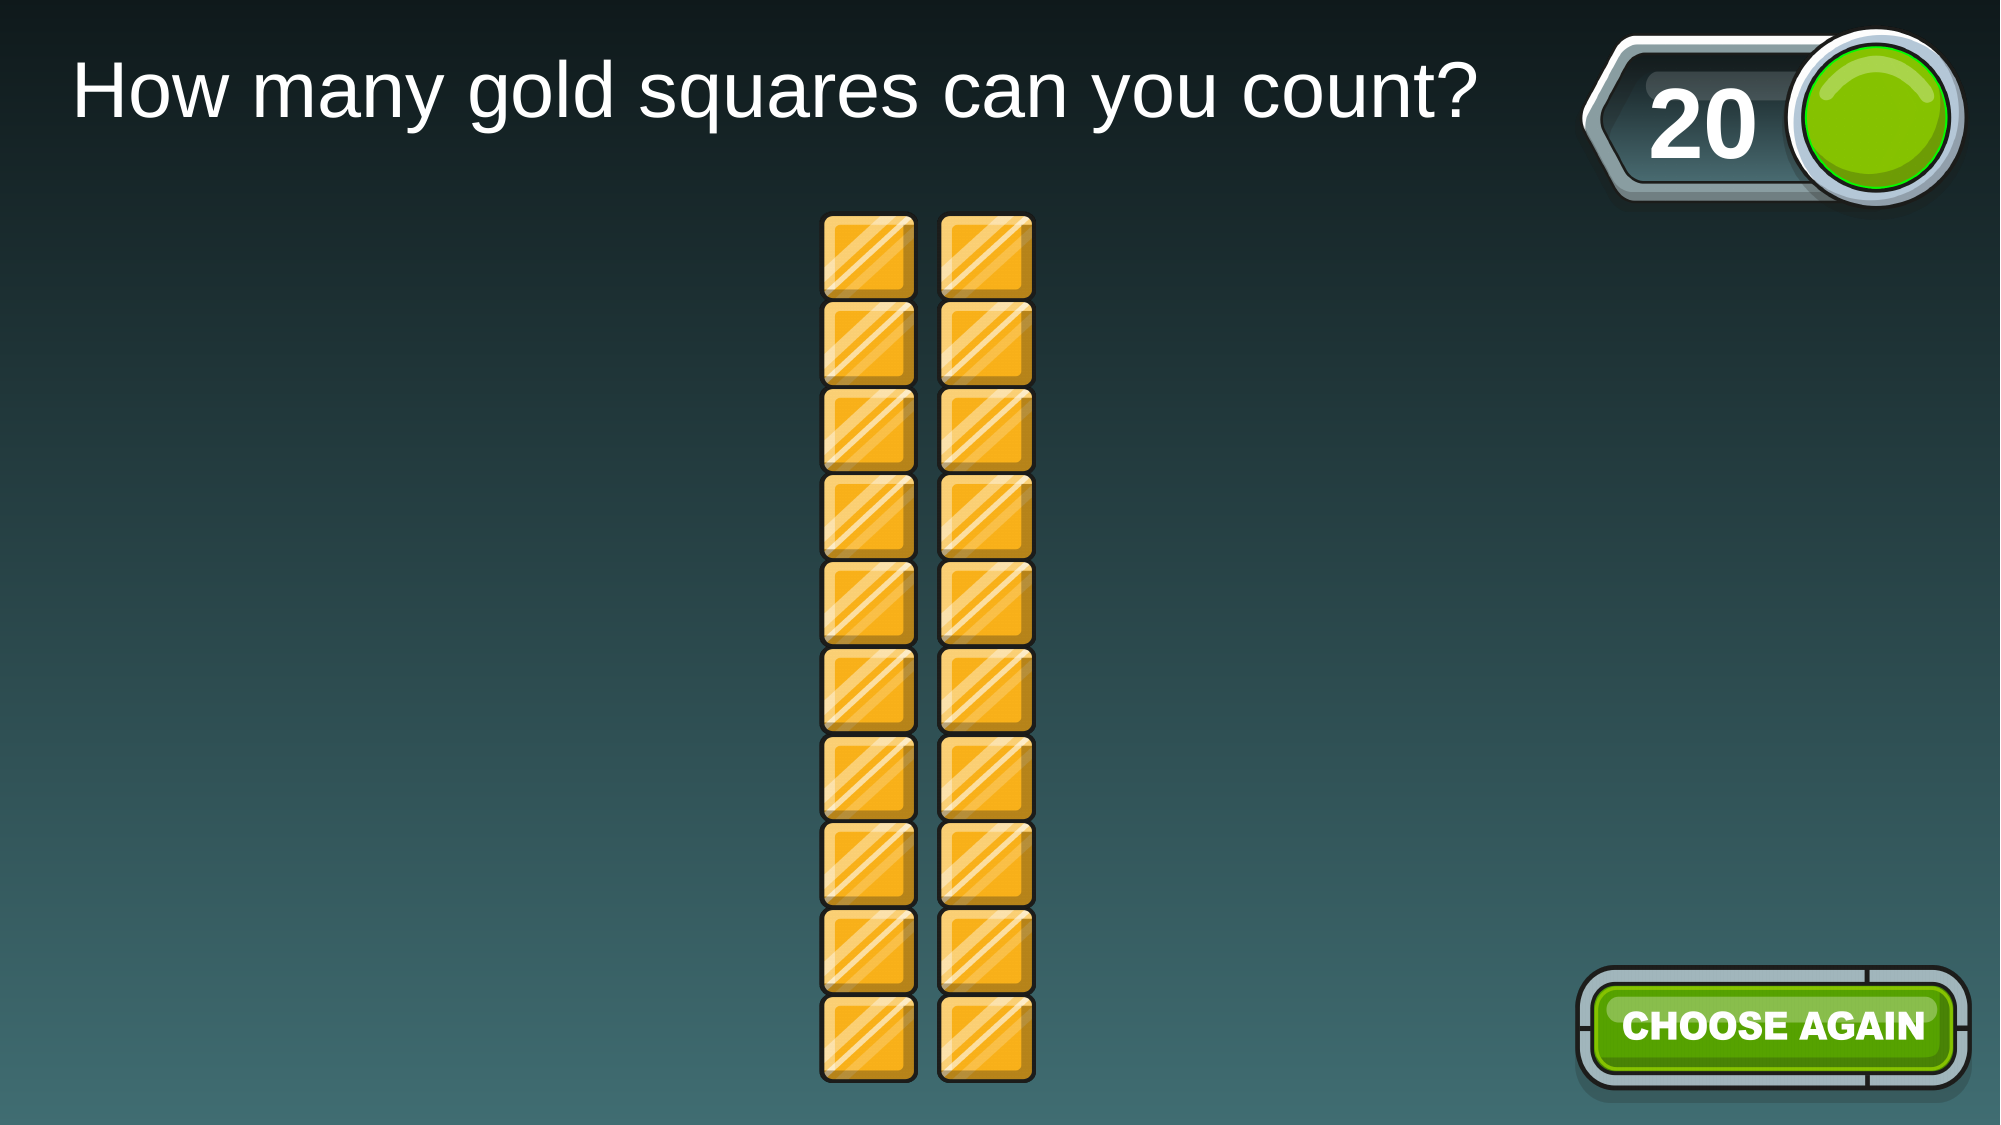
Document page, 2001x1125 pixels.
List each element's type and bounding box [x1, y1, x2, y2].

picture [1575, 25, 1971, 221]
picture [937, 211, 1036, 538]
picture [937, 755, 1036, 1083]
text_box [491, 538, 1364, 755]
picture [819, 755, 918, 1083]
picture [819, 211, 918, 538]
picture [1575, 965, 1972, 1104]
text_box [56, 30, 1553, 150]
